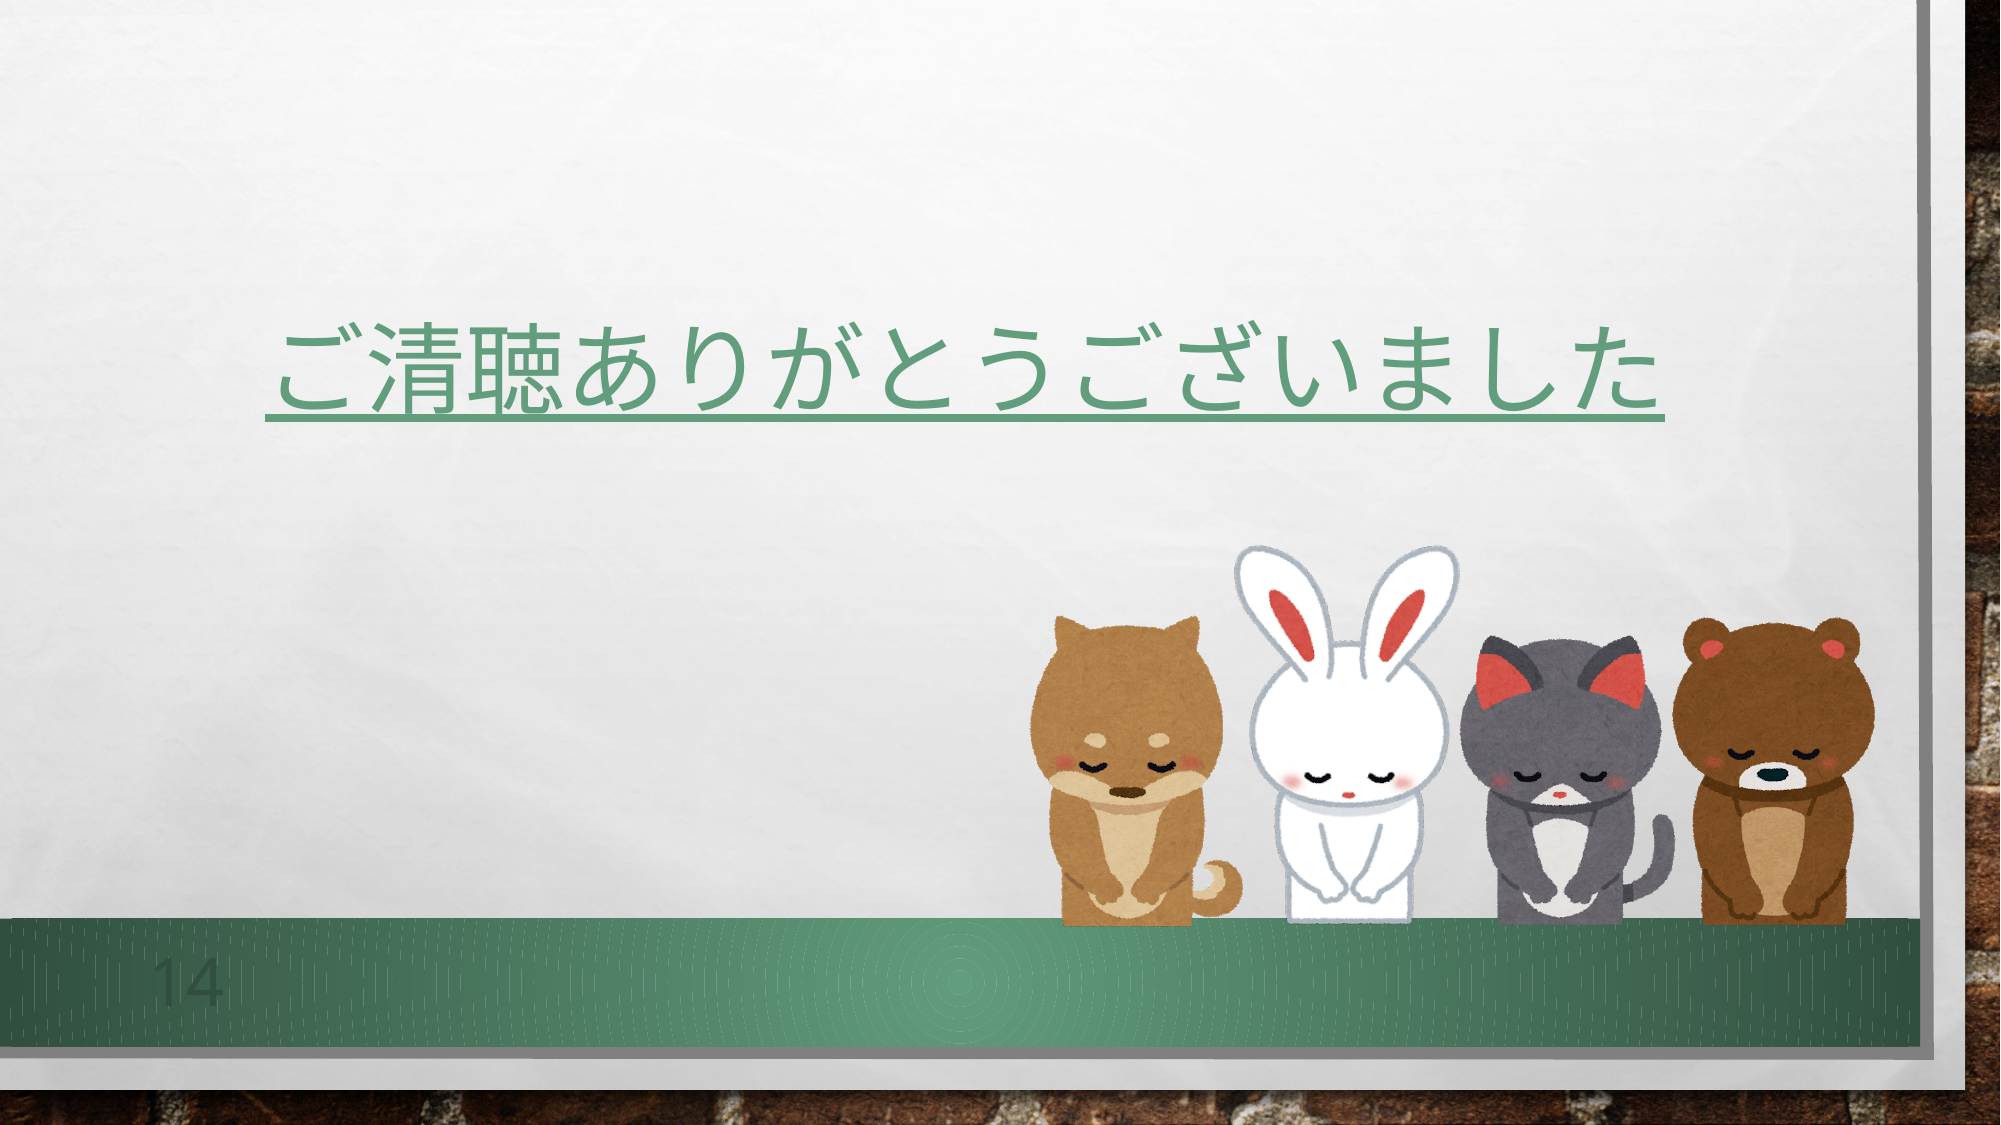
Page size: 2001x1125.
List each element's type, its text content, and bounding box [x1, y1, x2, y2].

picture [0, 0, 2000, 1125]
title ご清聴ありがとうございました [112, 112, 1818, 637]
picture [990, 517, 1891, 940]
slide_number 14 [112, 944, 262, 1027]
